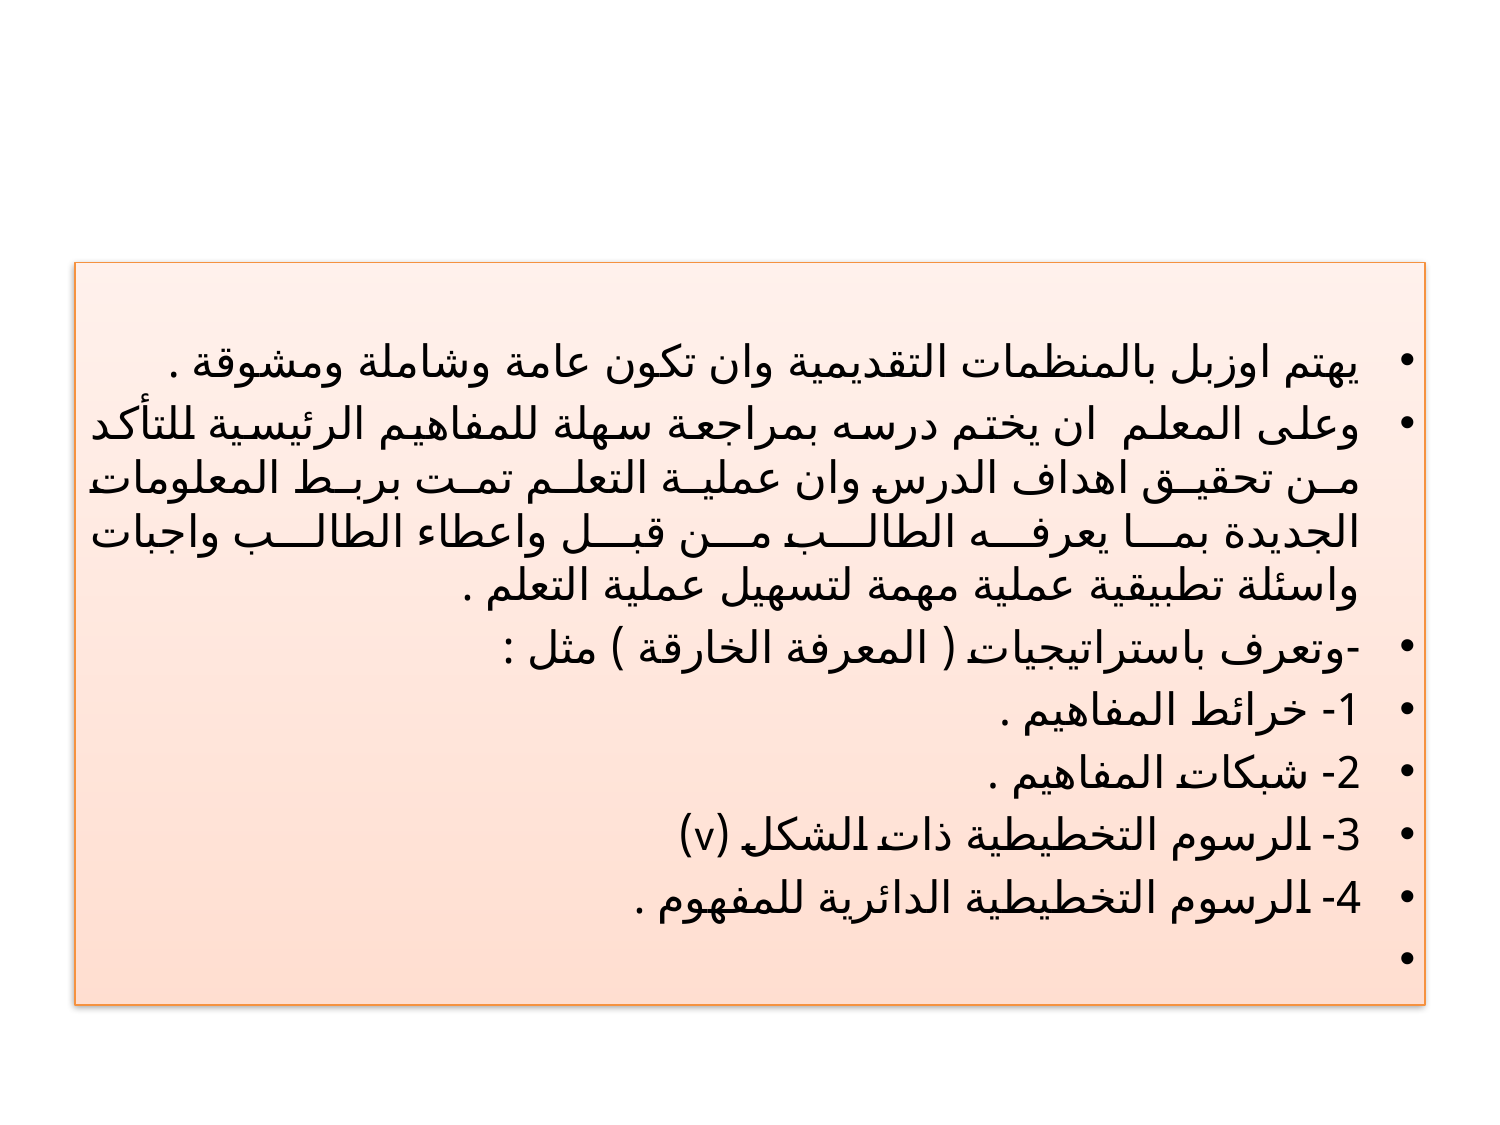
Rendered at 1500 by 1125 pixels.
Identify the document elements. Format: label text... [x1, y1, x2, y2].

list يهتم اوزبل بالمنظمات التقديمية وان تكون عامة وشاملة ومشوقة . وعلى المعلم ان يختم درسه بمراجعة سهلة للمفاهيم الرئيسية للتأكد من تحقيق اهداف الدرس وان عملية التعلم تمت بربط المعلومات الجديدة بما يعرفه الطالب من قبل واعطاء الطالب واجبات واسئلة تطبيقية عملية مهمة لتسهيل عملية التعلم . -وتعرف باستراتيجيات ( المعرفة الخارقة ) مثل : 1- خرائط المفاهيم . 2- شبكات المفاهيم . 3- الرسوم التخطيطية ذات الشكل (v) 4- الرسوم التخطيطية الدائرية للمفهوم . [74, 262, 1426, 1006]
